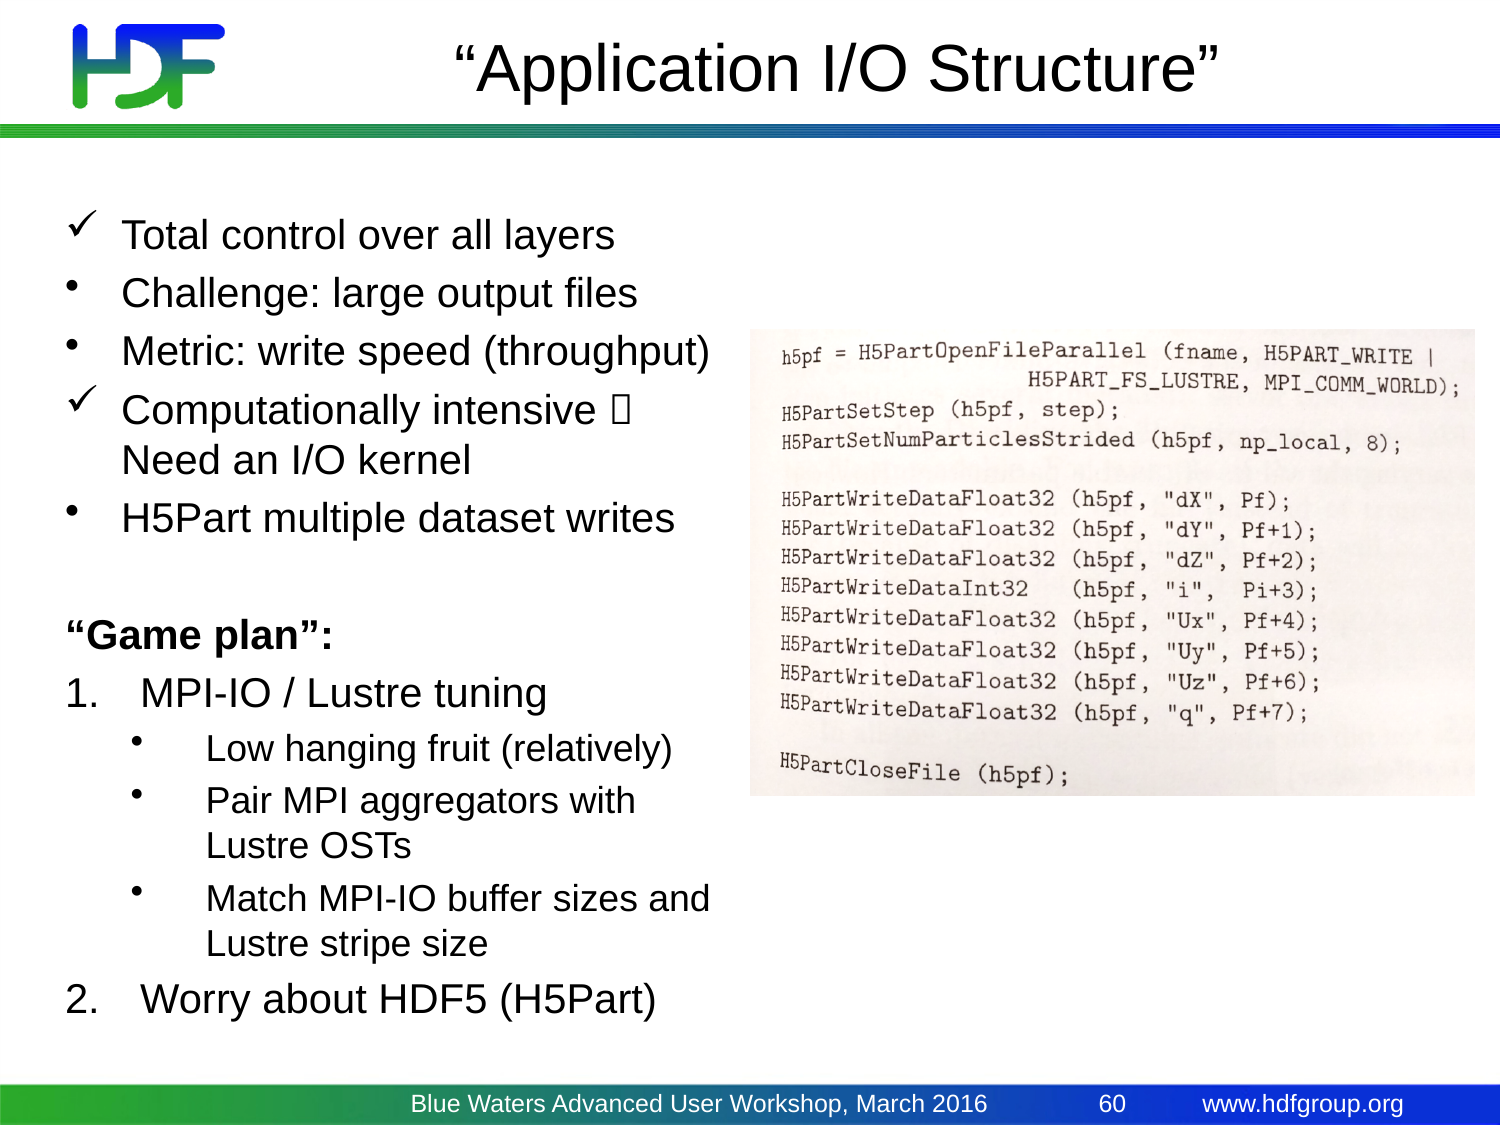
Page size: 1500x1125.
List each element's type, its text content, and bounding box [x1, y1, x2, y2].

picture [0, 0, 1500, 1125]
title “Application I/O Structure” [225, 24, 1450, 113]
list Total control over all layers Challenge: large output files Metric: write speed (throughput) Computationally intensive  Need an I/O kernel H5Part multiple dataset writes “Game plan”: MPI-IO / Lustre tuning Low hanging fruit (relatively) Pair MPI aggregators with Lustre OSTs Match MPI-IO buffer sizes and Lustre stripe size Worry about HDF5 (H5Part) [50, 200, 750, 1050]
footer Blue Waters Advanced User Workshop, March 2016 [374, 1087, 1026, 1125]
slide_number 60 [1049, 1087, 1176, 1125]
